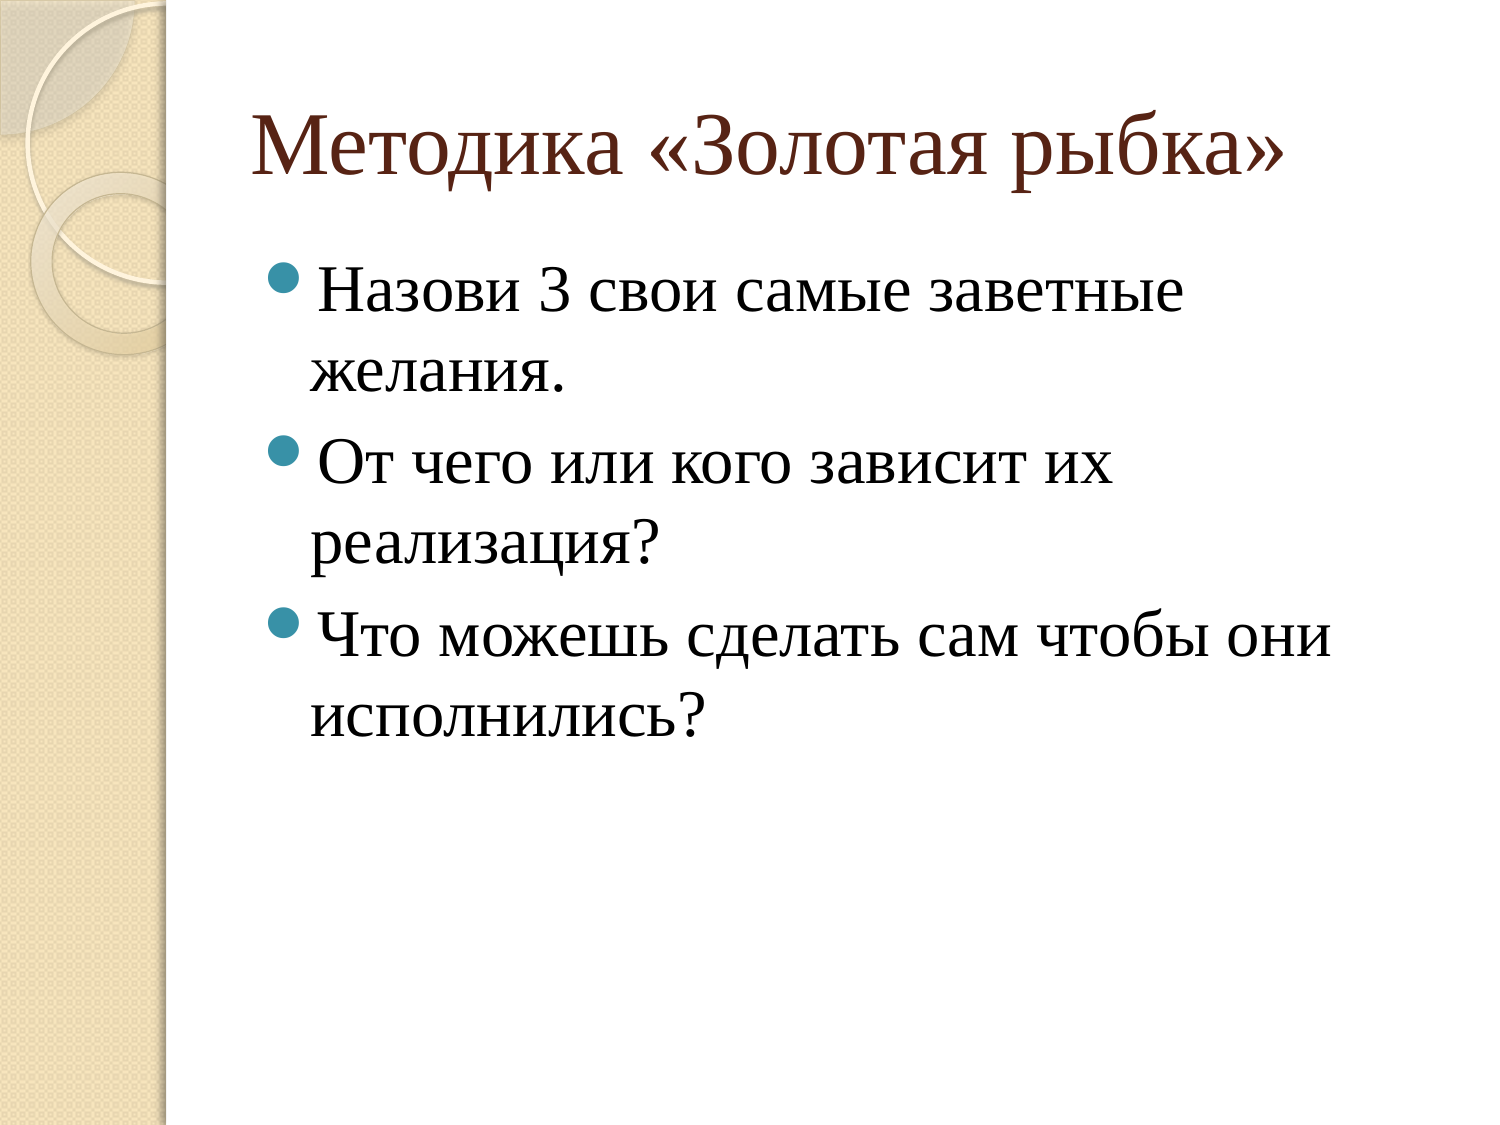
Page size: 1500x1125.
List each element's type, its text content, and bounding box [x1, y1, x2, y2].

title Методика «Золотая рыбка» [235, 45, 1466, 233]
list Назови 3 свои самые заветные желания. От чего или кого зависит их реализация? Что можешь сделать сам чтобы они исполнились? [235, 237, 1466, 1025]
